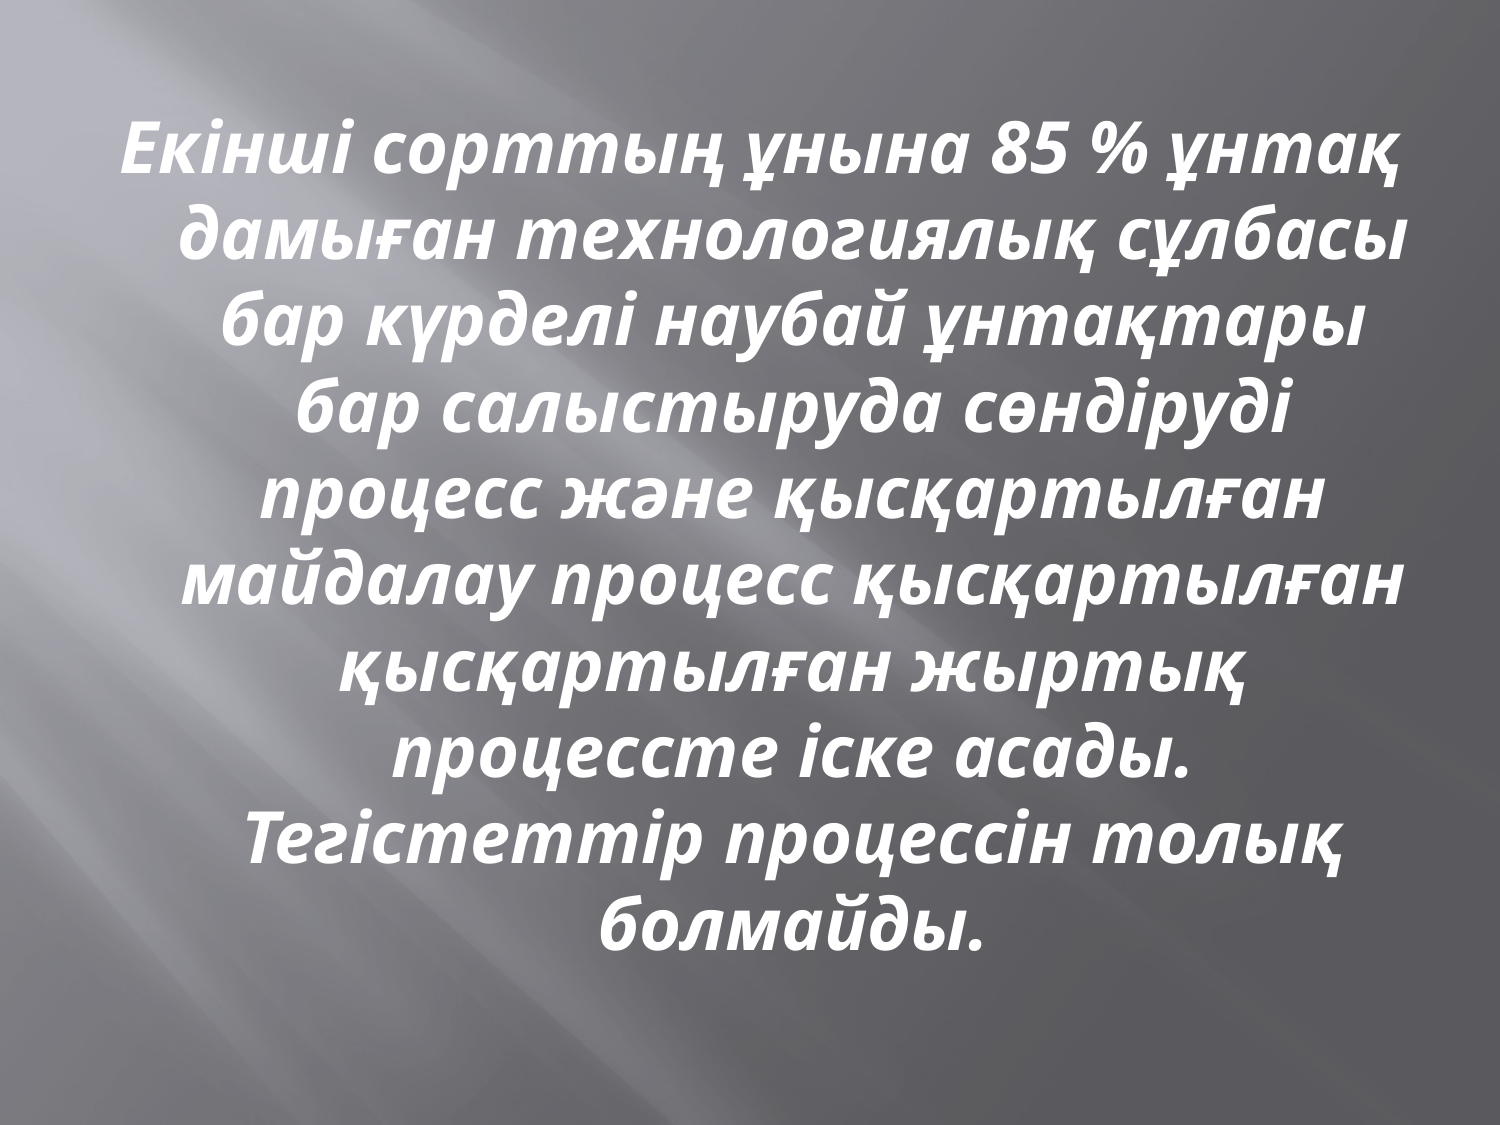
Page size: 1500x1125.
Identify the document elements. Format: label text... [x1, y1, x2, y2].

list Екiншi сорттың ұнына 85 % ұнтақ дамыған технологиялық сұлбасы бар күрделi наубай ұнтақтары бар салыстыруда сөндiрудi процесс және қысқартылған майдалау процесс қысқартылған қысқартылған жыртық процессте iске асады. Тегiстеттiр процессiн толық болмайды. [75, 93, 1425, 1035]
